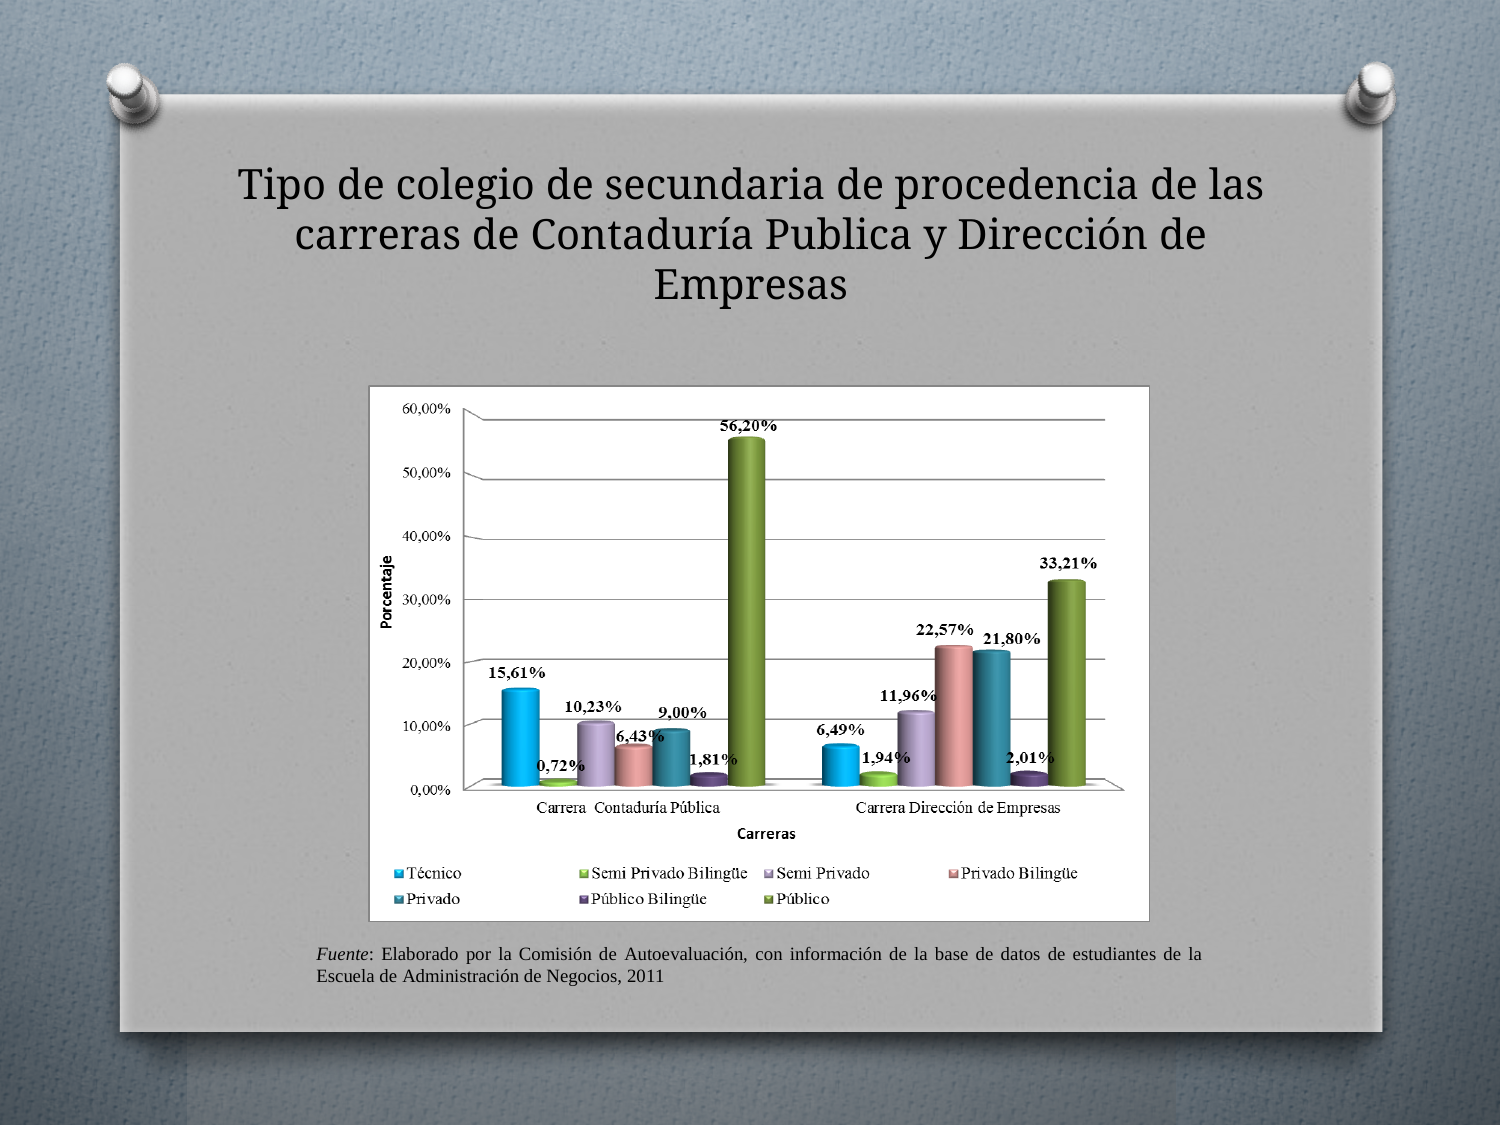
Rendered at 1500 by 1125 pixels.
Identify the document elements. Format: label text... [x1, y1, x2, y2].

title Tipo de colegio de secundaria de procedencia de las carreras de Contaduría Publica y Dirección de Empresas [179, 134, 1323, 332]
picture [316, 385, 1204, 988]
picture [75, 29, 198, 153]
picture [1317, 35, 1439, 156]
